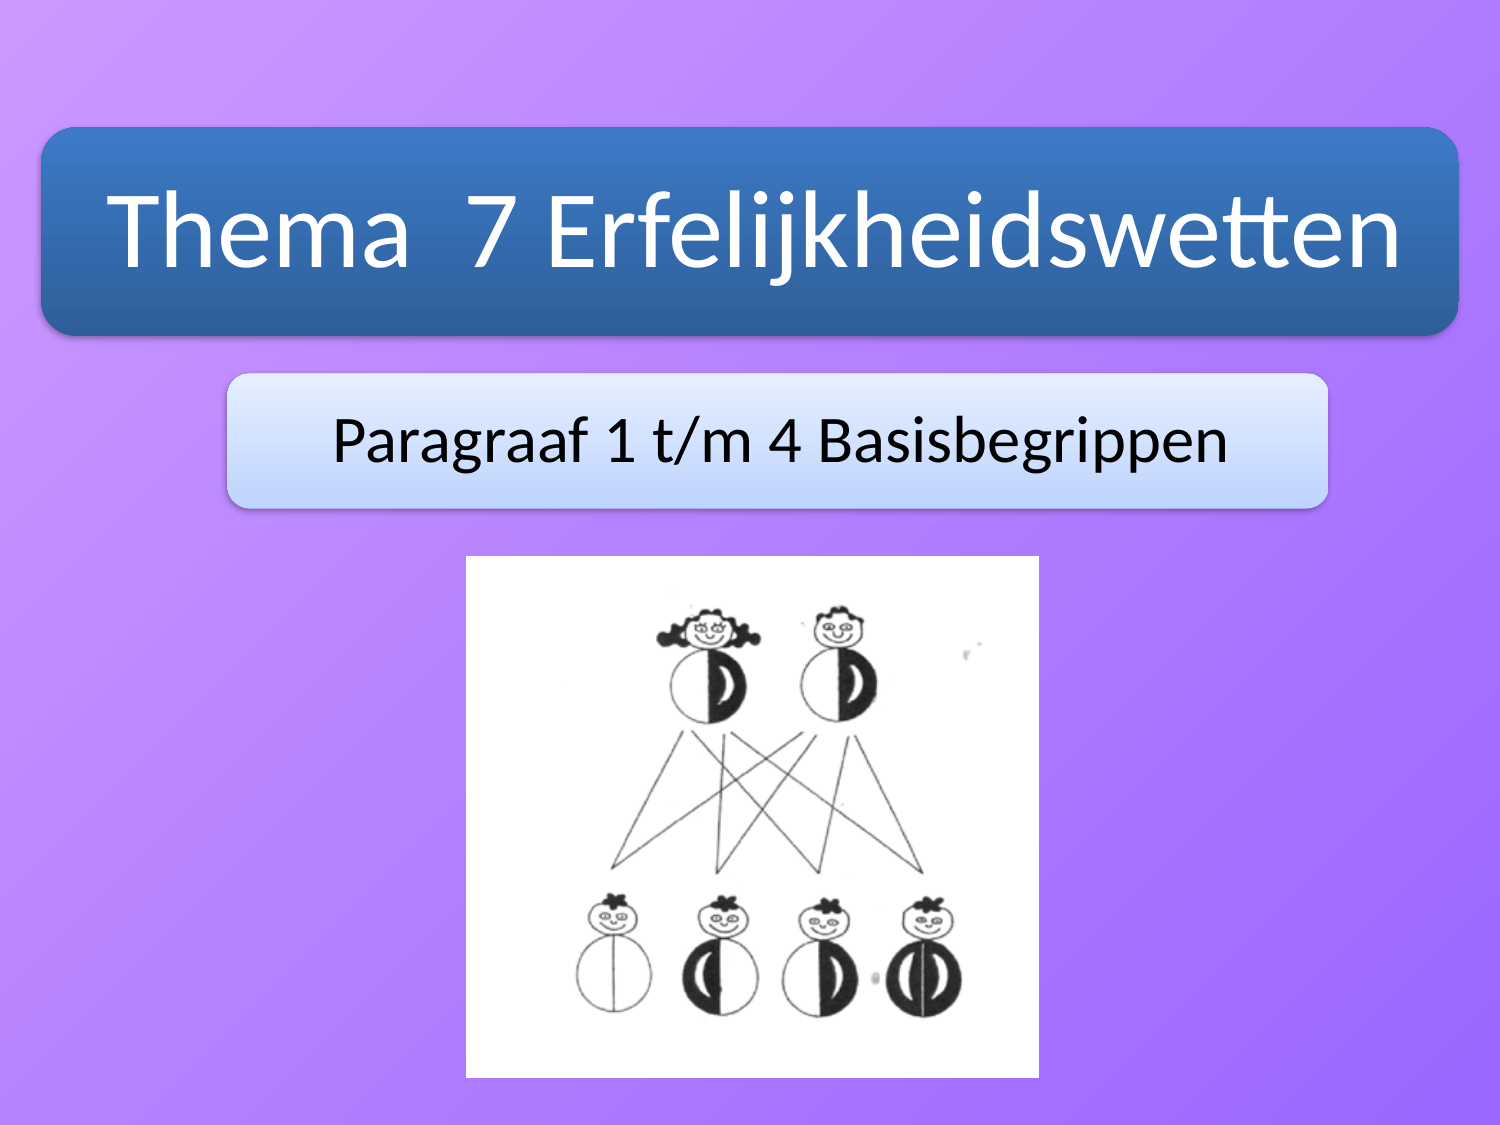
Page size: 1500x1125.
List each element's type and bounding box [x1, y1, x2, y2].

picture [466, 555, 1039, 1078]
text_box [41, 125, 1459, 339]
text_box [227, 373, 1329, 512]
